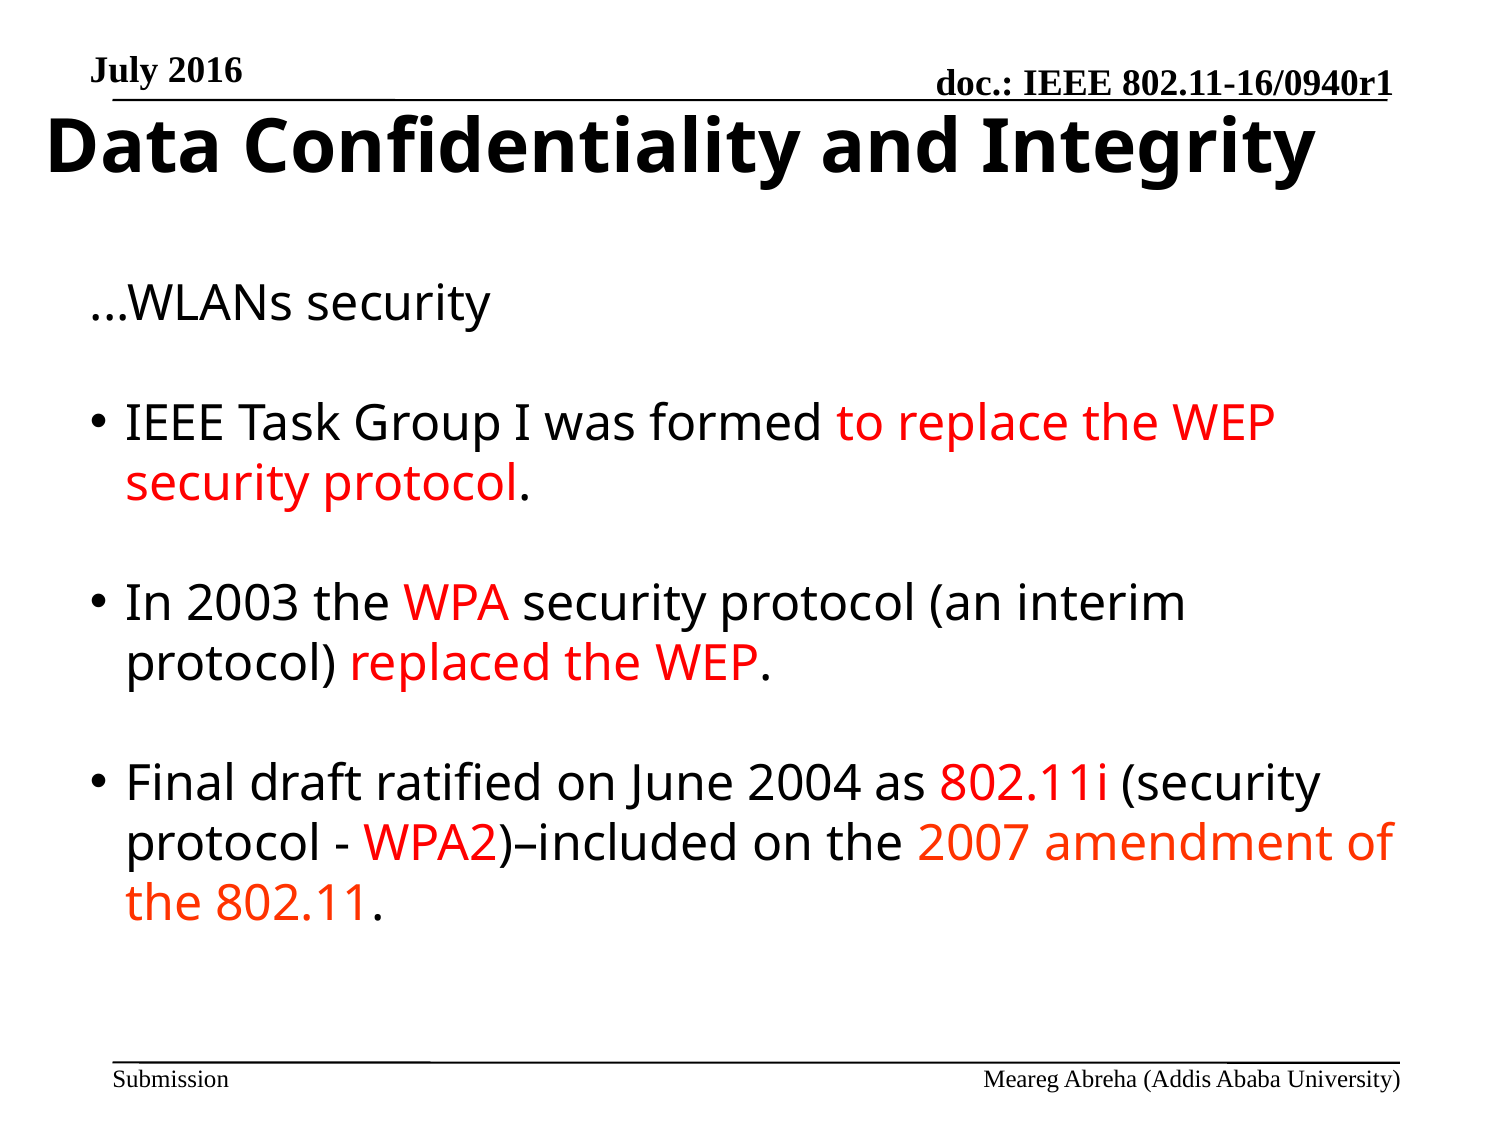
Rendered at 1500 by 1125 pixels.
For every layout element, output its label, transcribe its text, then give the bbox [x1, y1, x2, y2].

footer Meareg Abreha (Addis Ababa University) [902, 1061, 1402, 1093]
text_box Data Confidentiality and Integrity [30, 90, 1353, 183]
text_box July 2016 [74, 37, 258, 98]
text_box [75, 45, 1425, 232]
text_box ...WLANs security IEEE Task Group I was formed to replace the WEP security protocol. In 2003 the WPA security protocol (an interim protocol) replaced the WEP. Final draft ratified on June 2004 as 802.11i (security protocol - WPA2)–included on the 2007 amendment of the 802.11. [75, 262, 1425, 1005]
